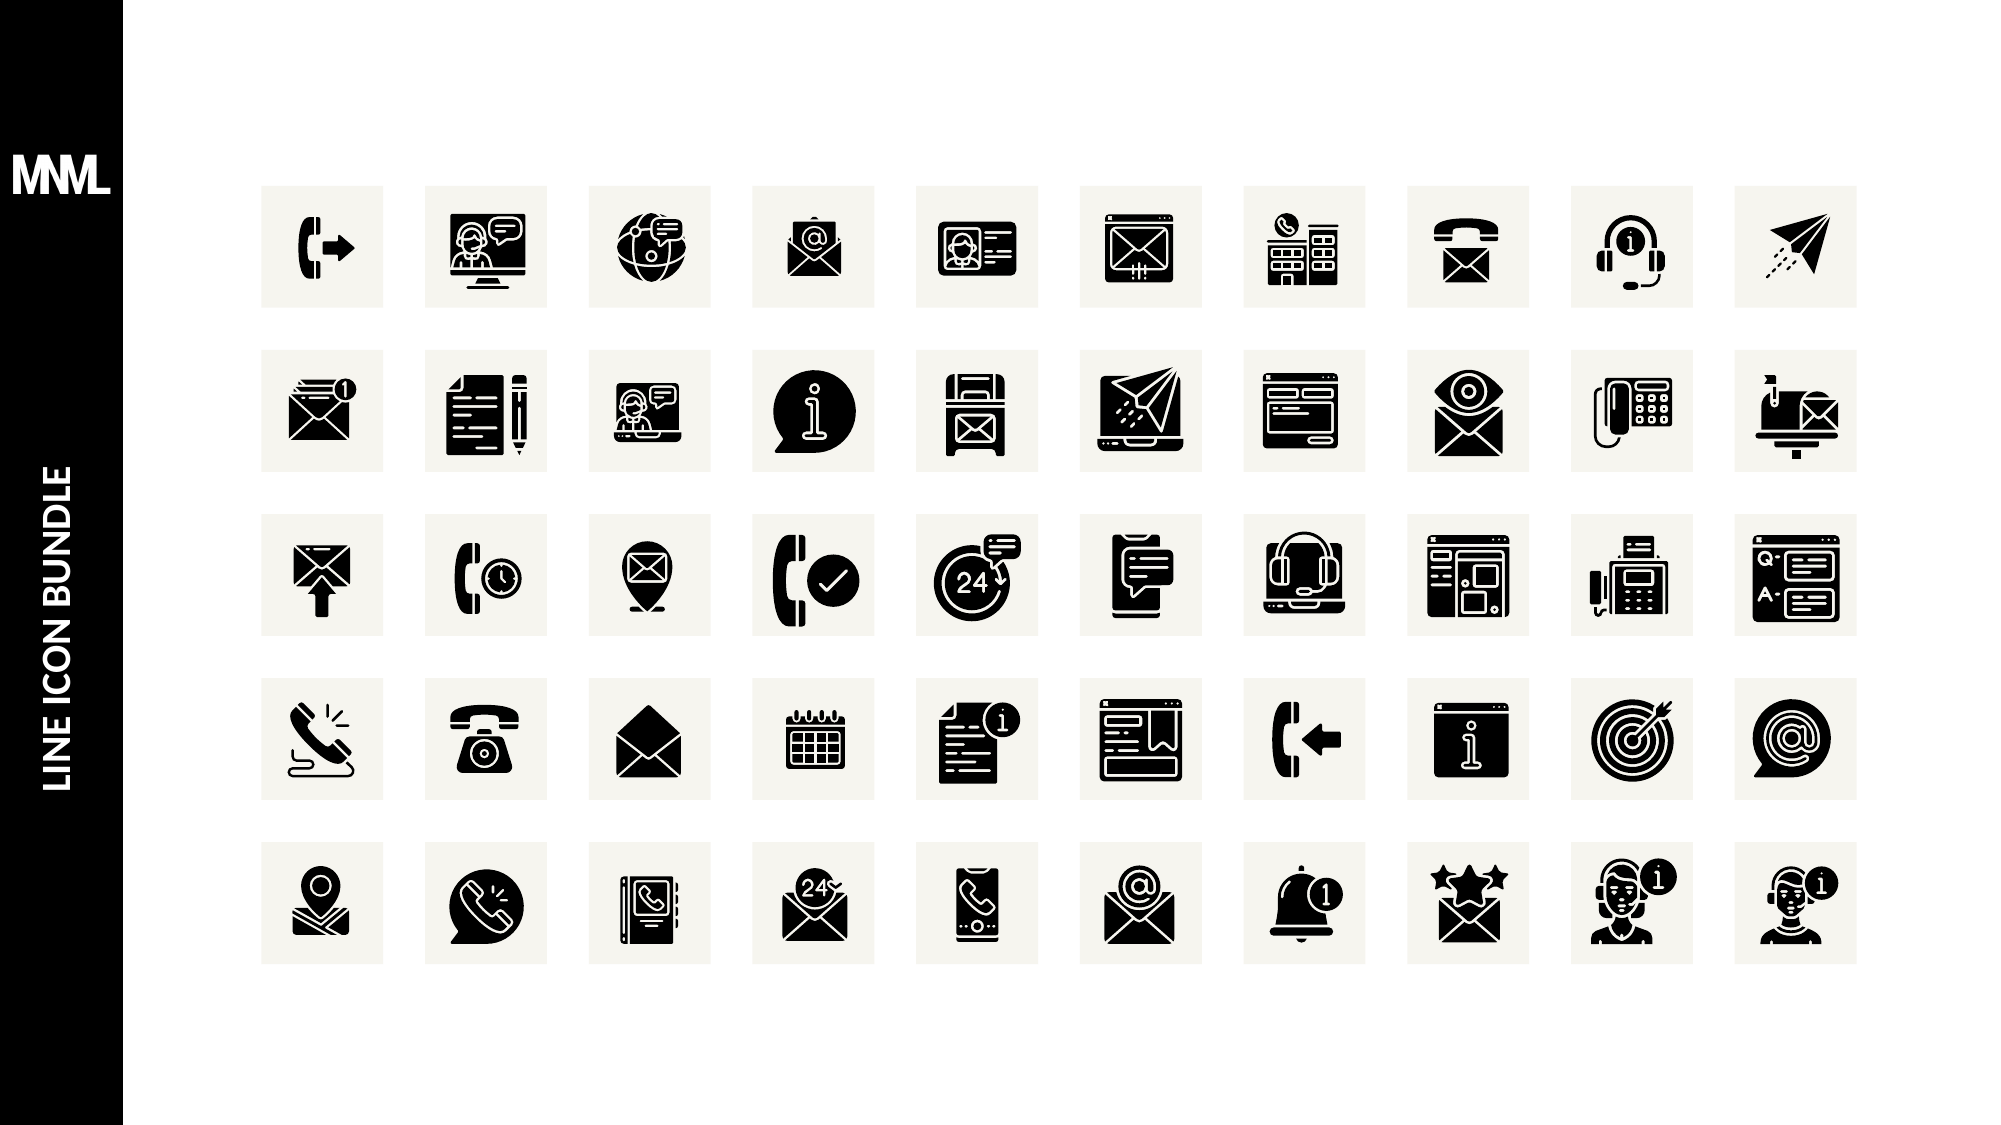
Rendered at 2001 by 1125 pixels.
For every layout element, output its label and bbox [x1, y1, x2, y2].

text_box [1099, 698, 1183, 782]
text_box [1434, 702, 1509, 778]
text_box [616, 213, 686, 282]
text_box [298, 216, 355, 279]
text_box [1104, 865, 1175, 944]
text_box [1272, 701, 1341, 778]
text_box [938, 221, 1017, 276]
text_box [1755, 375, 1839, 460]
text_box [454, 543, 522, 614]
text_box [450, 704, 519, 774]
text_box [773, 370, 856, 453]
text_box [1752, 534, 1840, 623]
text_box [938, 702, 1021, 784]
text_box [772, 534, 860, 627]
text_box [1596, 214, 1665, 290]
text_box [1591, 858, 1677, 945]
text_box [1263, 531, 1346, 614]
text_box [945, 374, 1005, 457]
text_box [449, 869, 524, 944]
text_box [1269, 865, 1343, 943]
text_box [287, 702, 355, 778]
text_box [1752, 699, 1831, 778]
text_box [1105, 214, 1174, 283]
text_box [1430, 864, 1509, 943]
picture [0, 113, 122, 236]
text_box [1266, 213, 1339, 286]
text_box [785, 709, 845, 769]
text_box [787, 216, 842, 276]
text_box [621, 541, 673, 612]
text_box [1765, 213, 1831, 279]
text_box [1589, 535, 1669, 618]
text_box [956, 868, 999, 943]
text_box [1593, 377, 1673, 449]
text_box [450, 213, 526, 289]
text_box [1097, 367, 1184, 452]
text_box [1591, 699, 1674, 782]
text_box [292, 865, 350, 935]
text_box [616, 705, 681, 778]
text_box [446, 374, 527, 456]
text_box [613, 382, 682, 443]
text_box [782, 867, 848, 941]
text_box [1434, 218, 1499, 283]
text_box [1427, 535, 1510, 618]
text_box [1262, 373, 1338, 449]
text_box [288, 378, 357, 441]
text_box [1760, 866, 1839, 945]
text_box [293, 545, 351, 618]
text_box [620, 876, 679, 944]
text_box [933, 534, 1021, 622]
text_box [1112, 534, 1174, 619]
text_box [1434, 369, 1504, 457]
